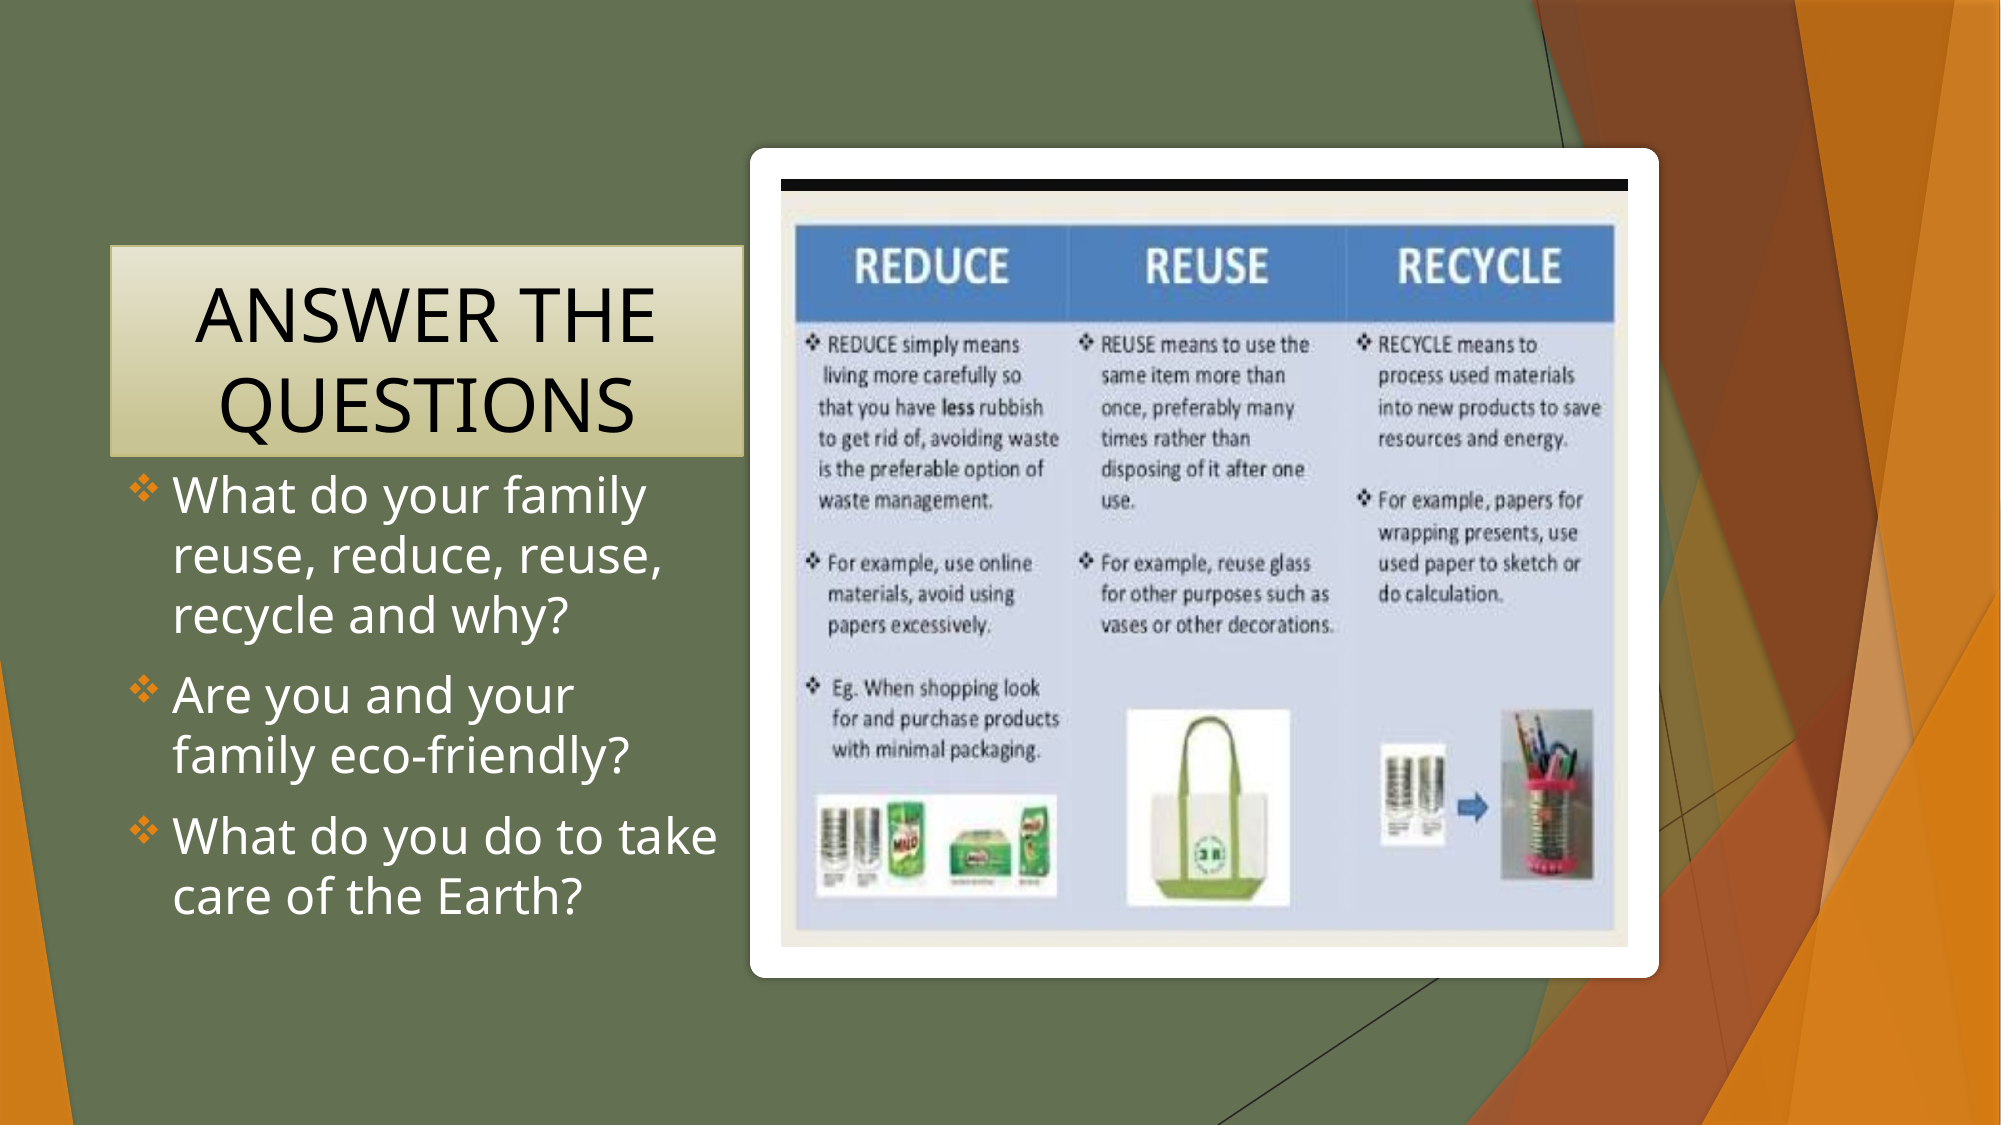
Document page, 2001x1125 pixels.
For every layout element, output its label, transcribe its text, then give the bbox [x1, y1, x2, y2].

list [780, 178, 1629, 948]
title ANSWER THE QUESTIONS [110, 245, 744, 457]
list What do your family reuse, reduce, reuse, recycle and why? Are you and your family eco-friendly? What do you do to take care of the Earth? [111, 455, 744, 991]
